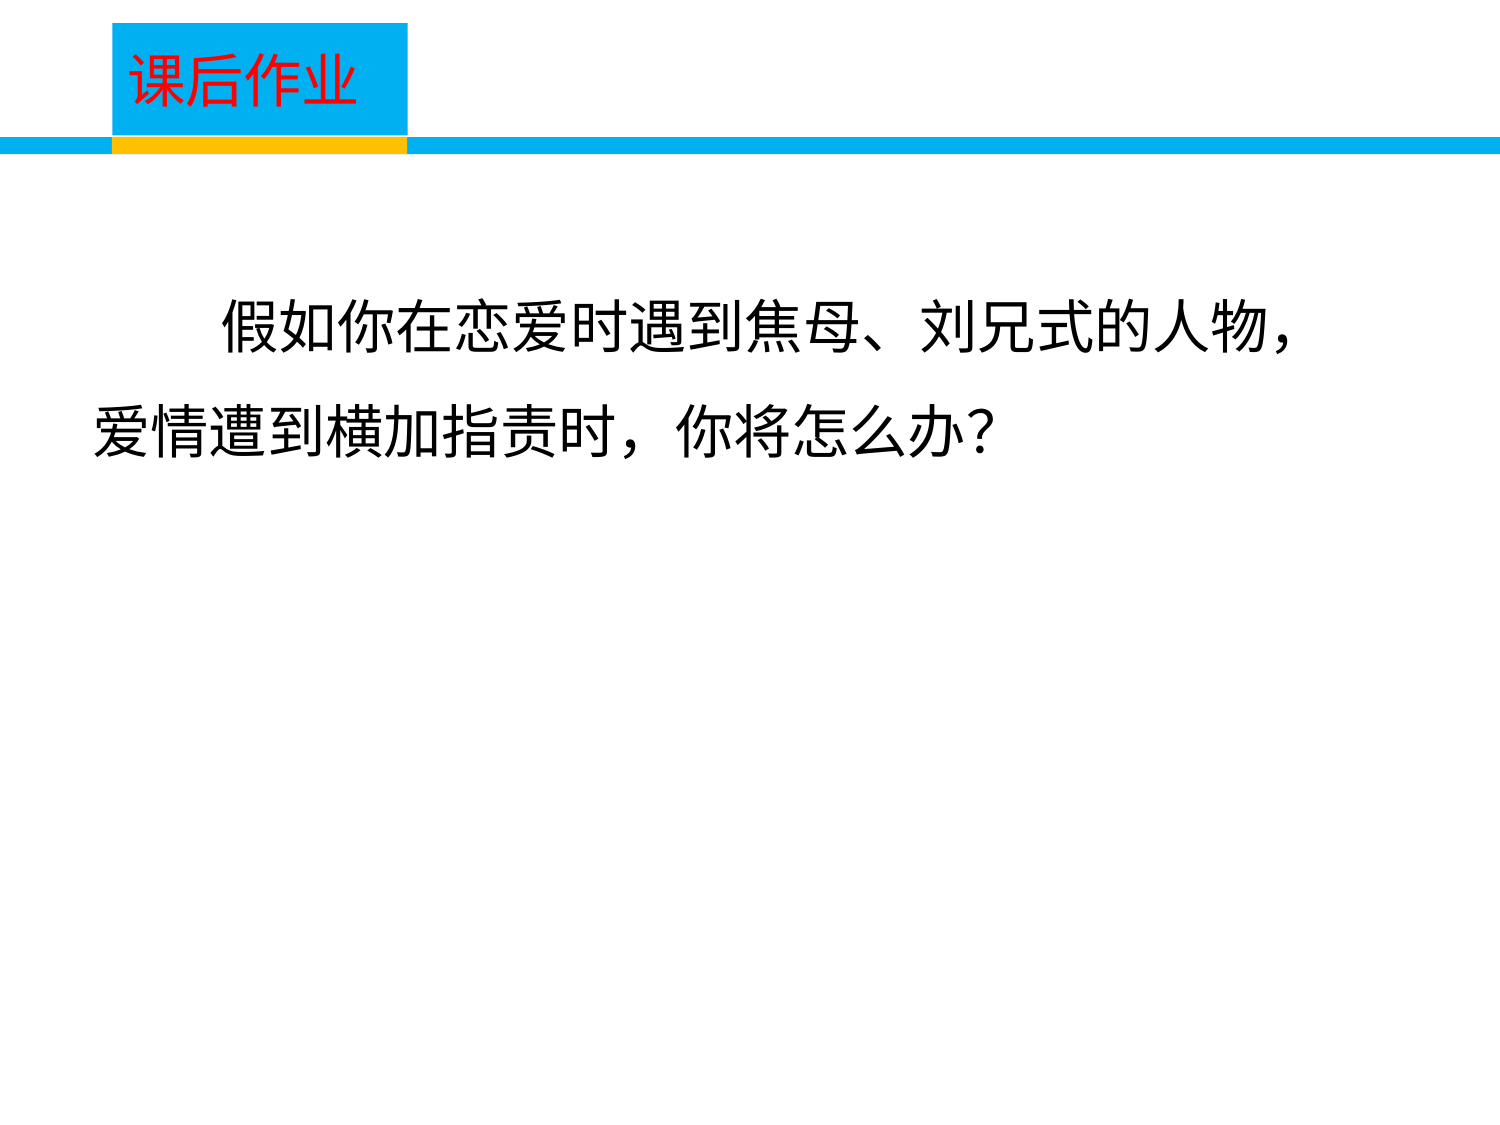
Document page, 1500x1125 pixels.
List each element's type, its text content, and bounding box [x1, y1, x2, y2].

text_box [408, 137, 1500, 155]
text_box 课后作业 [112, 23, 408, 136]
text_box [0, 137, 111, 155]
list 假如你在恋爱时遇到焦母、刘兄式的人物，爱情遭到横加指责时，你将怎么办？ [17, 247, 1356, 610]
text_box [111, 137, 408, 155]
